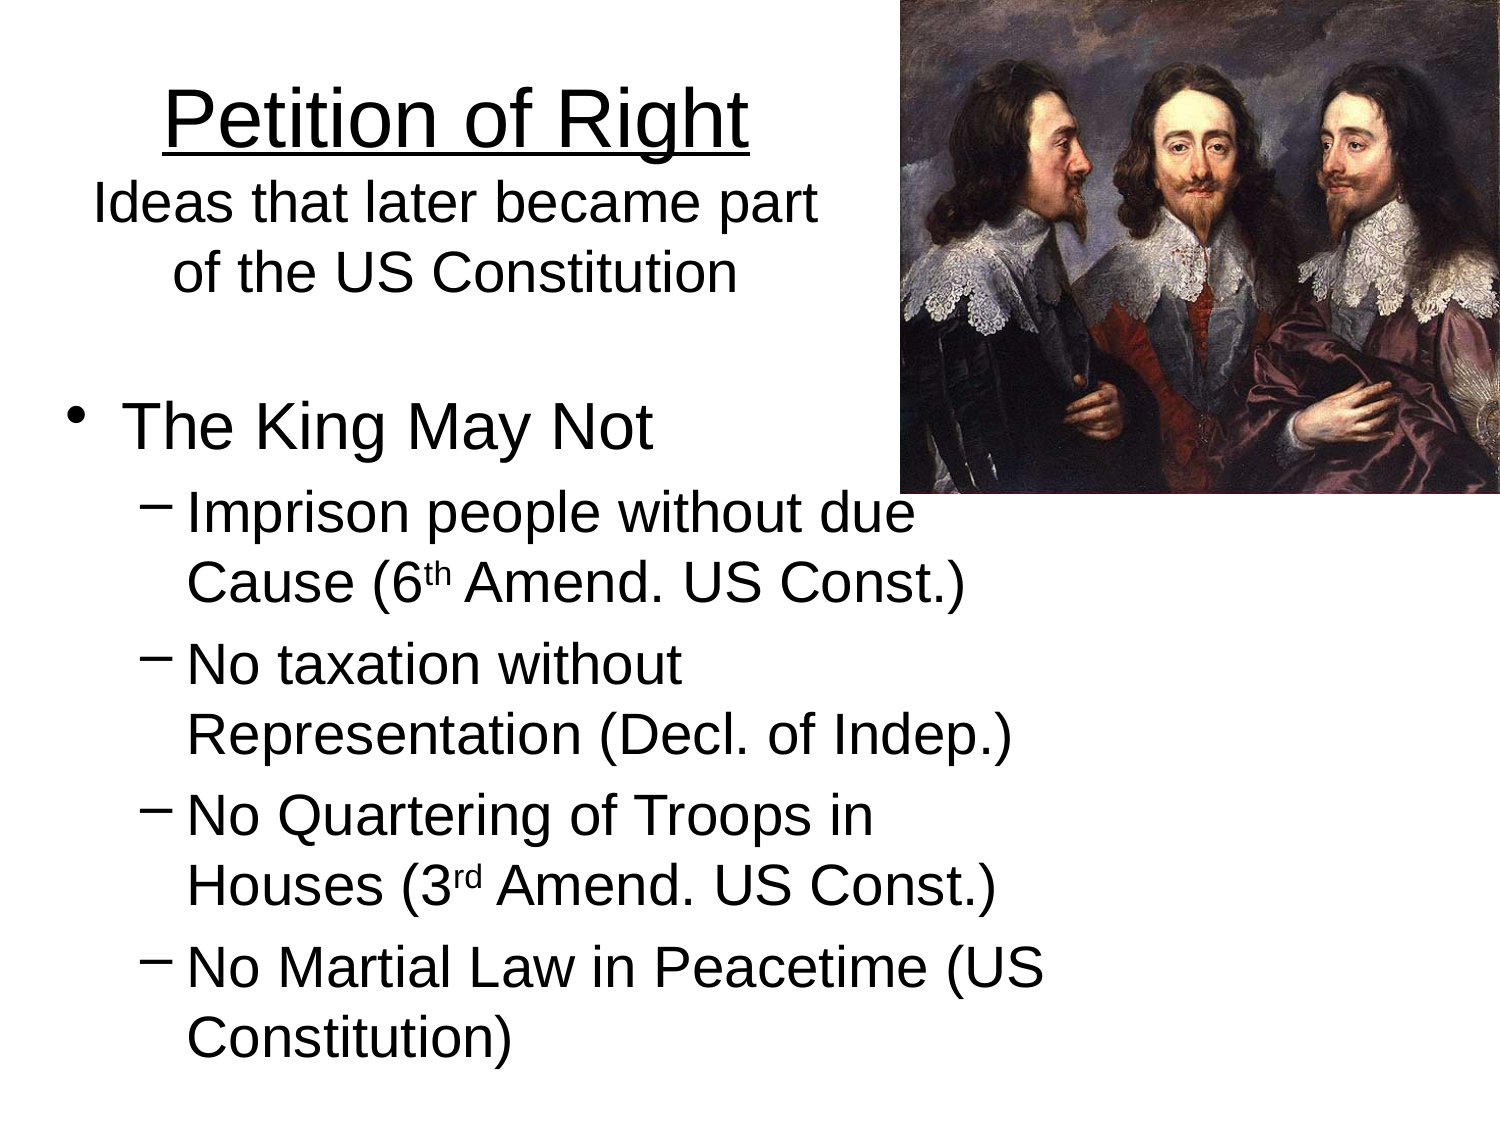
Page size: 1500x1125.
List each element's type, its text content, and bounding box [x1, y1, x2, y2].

picture [899, 0, 1500, 494]
title Petition of Right Ideas that later became part of the US Constitution [74, 124, 838, 313]
list The King May Not Imprison people without due Cause (6th Amend. US Const.) No taxation without Representation (Decl. of Indep.) No Quartering of Troops in Houses (3rd Amend. US Const.) No Martial Law in Peacetime (US Constitution) [49, 374, 1076, 1125]
